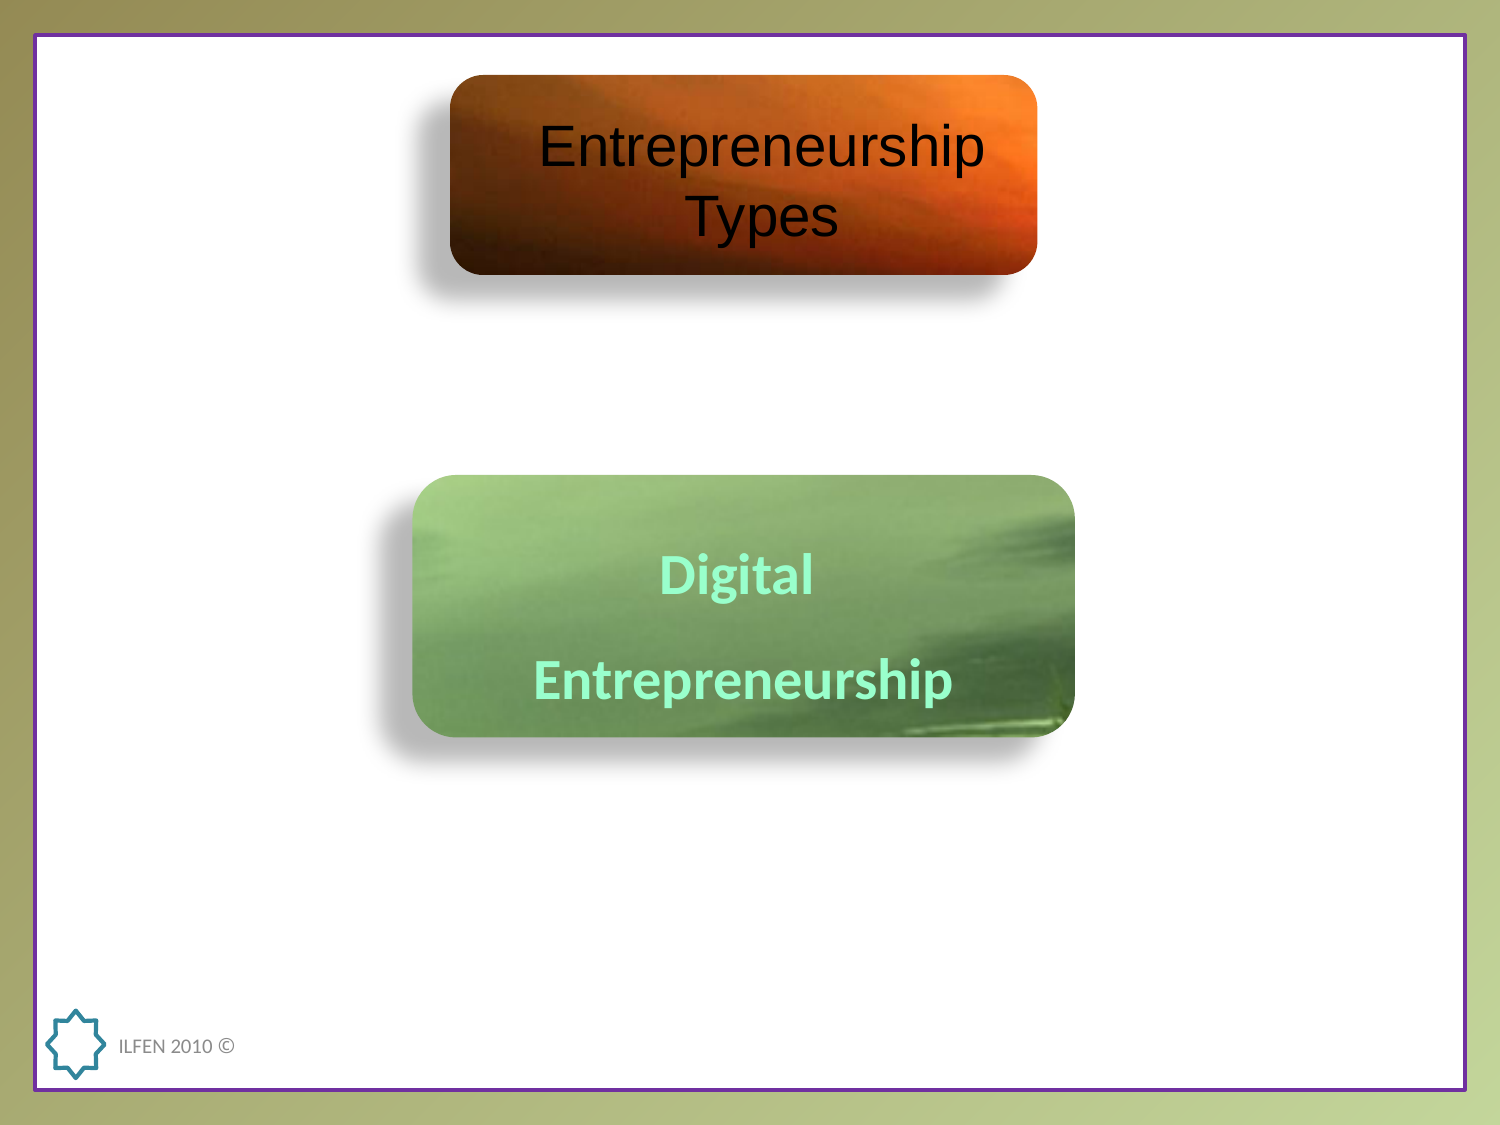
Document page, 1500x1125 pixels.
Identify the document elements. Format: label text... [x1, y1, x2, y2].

text_box Digital Entrepreneurship [410, 472, 1078, 740]
text_box [447, 72, 1039, 278]
text_box Entrepreneurship Types [462, 100, 1063, 256]
